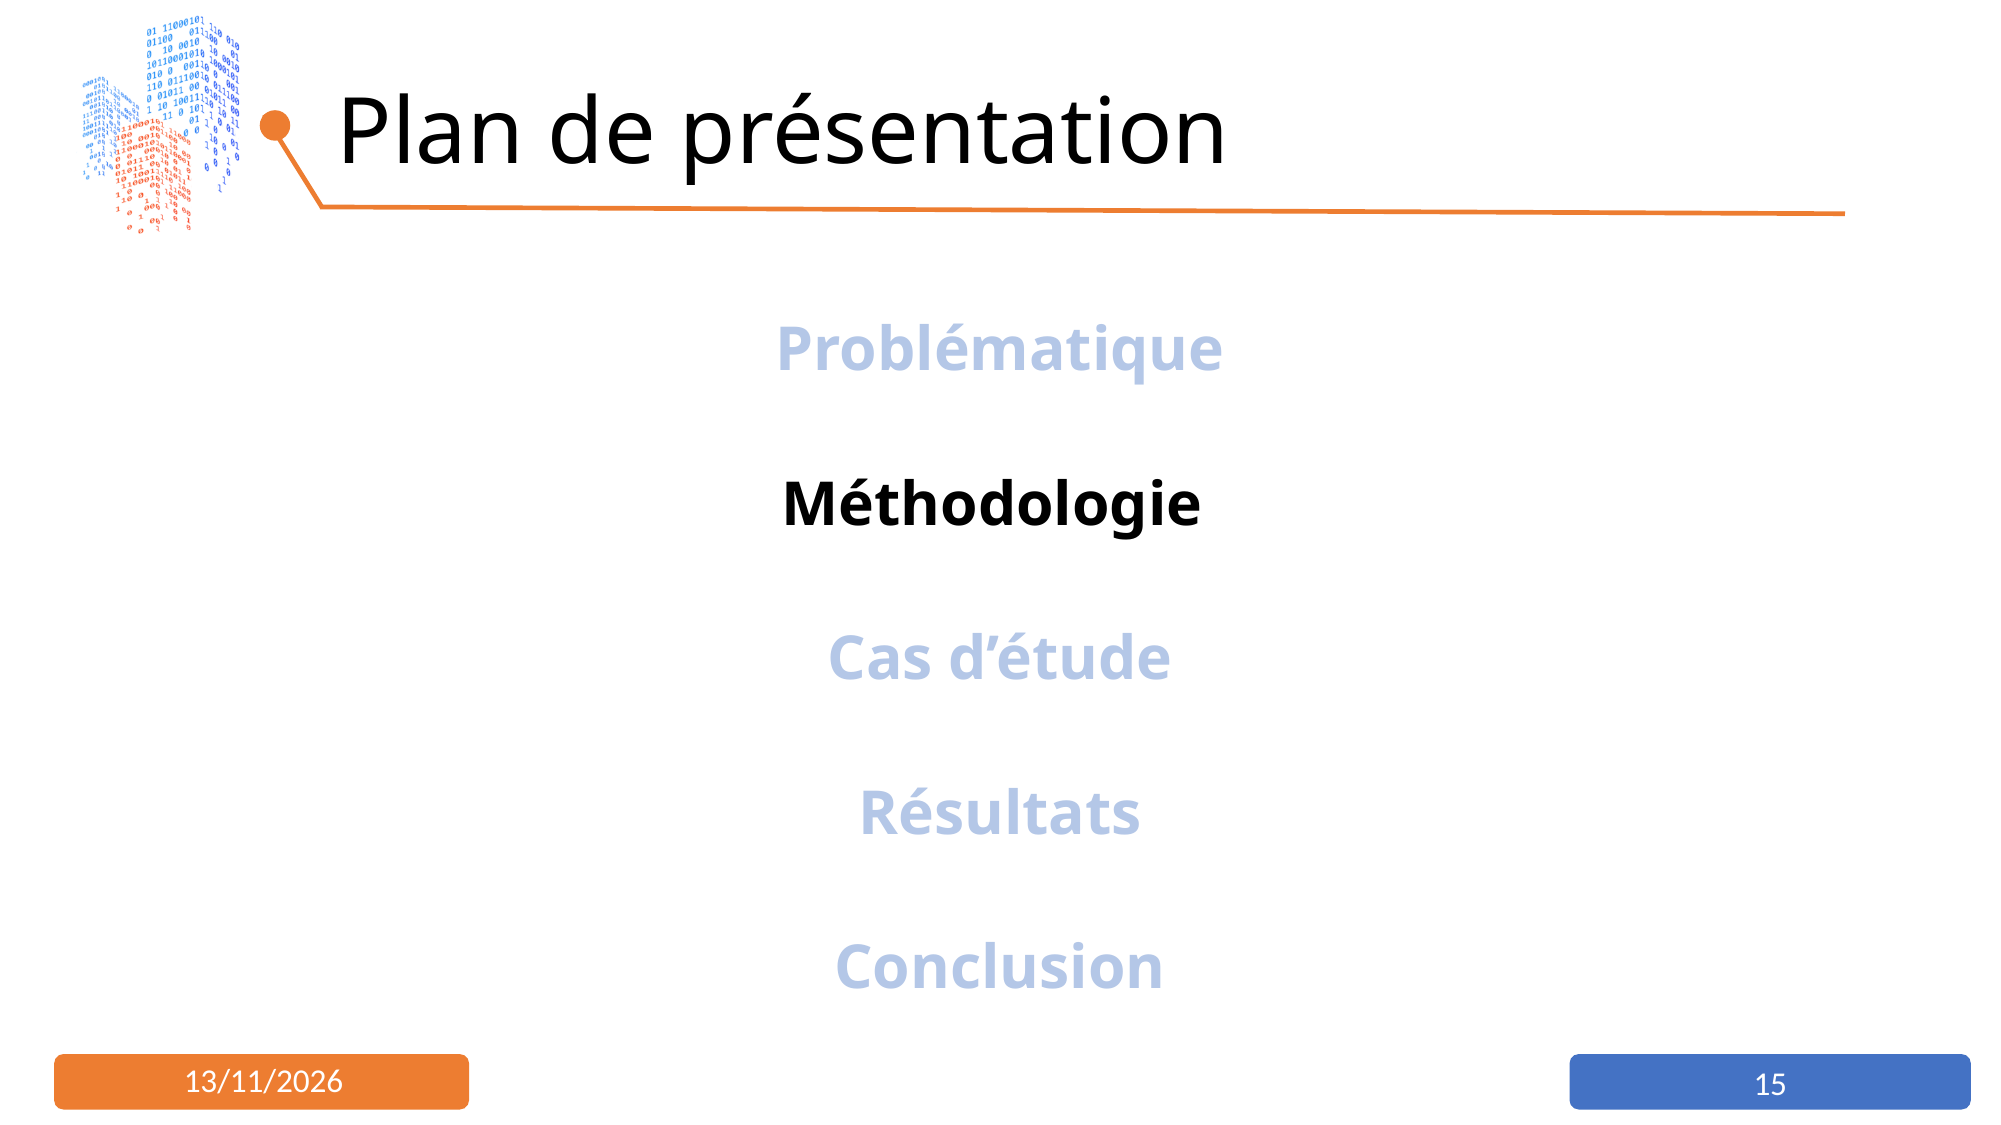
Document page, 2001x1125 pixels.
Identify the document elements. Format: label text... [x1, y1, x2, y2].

title Plan de présentation [321, 76, 1863, 184]
slide_number 15 [1569, 1054, 1971, 1110]
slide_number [57, 1049, 470, 1110]
picture [57, 0, 260, 253]
list Problématique Méthodologie Cas d’étude Résultats Conclusion [137, 247, 1863, 1014]
